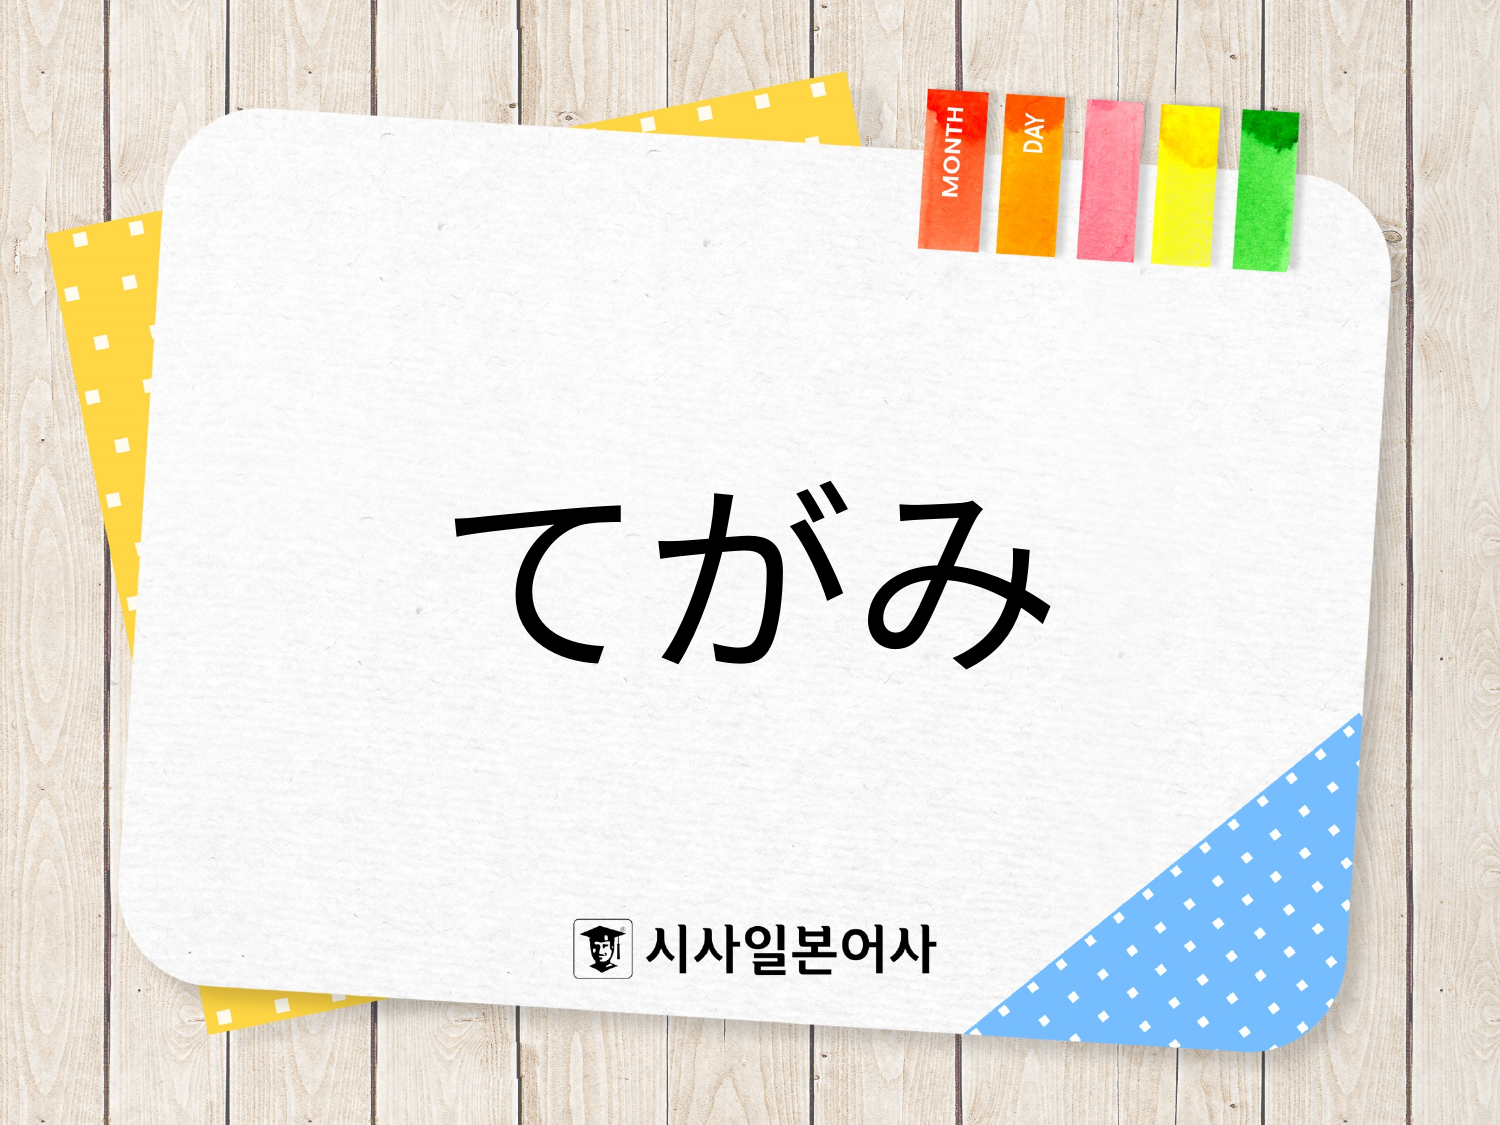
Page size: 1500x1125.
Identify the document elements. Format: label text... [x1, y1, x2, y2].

title てがみ [75, 338, 1425, 811]
picture [0, 0, 1500, 1125]
